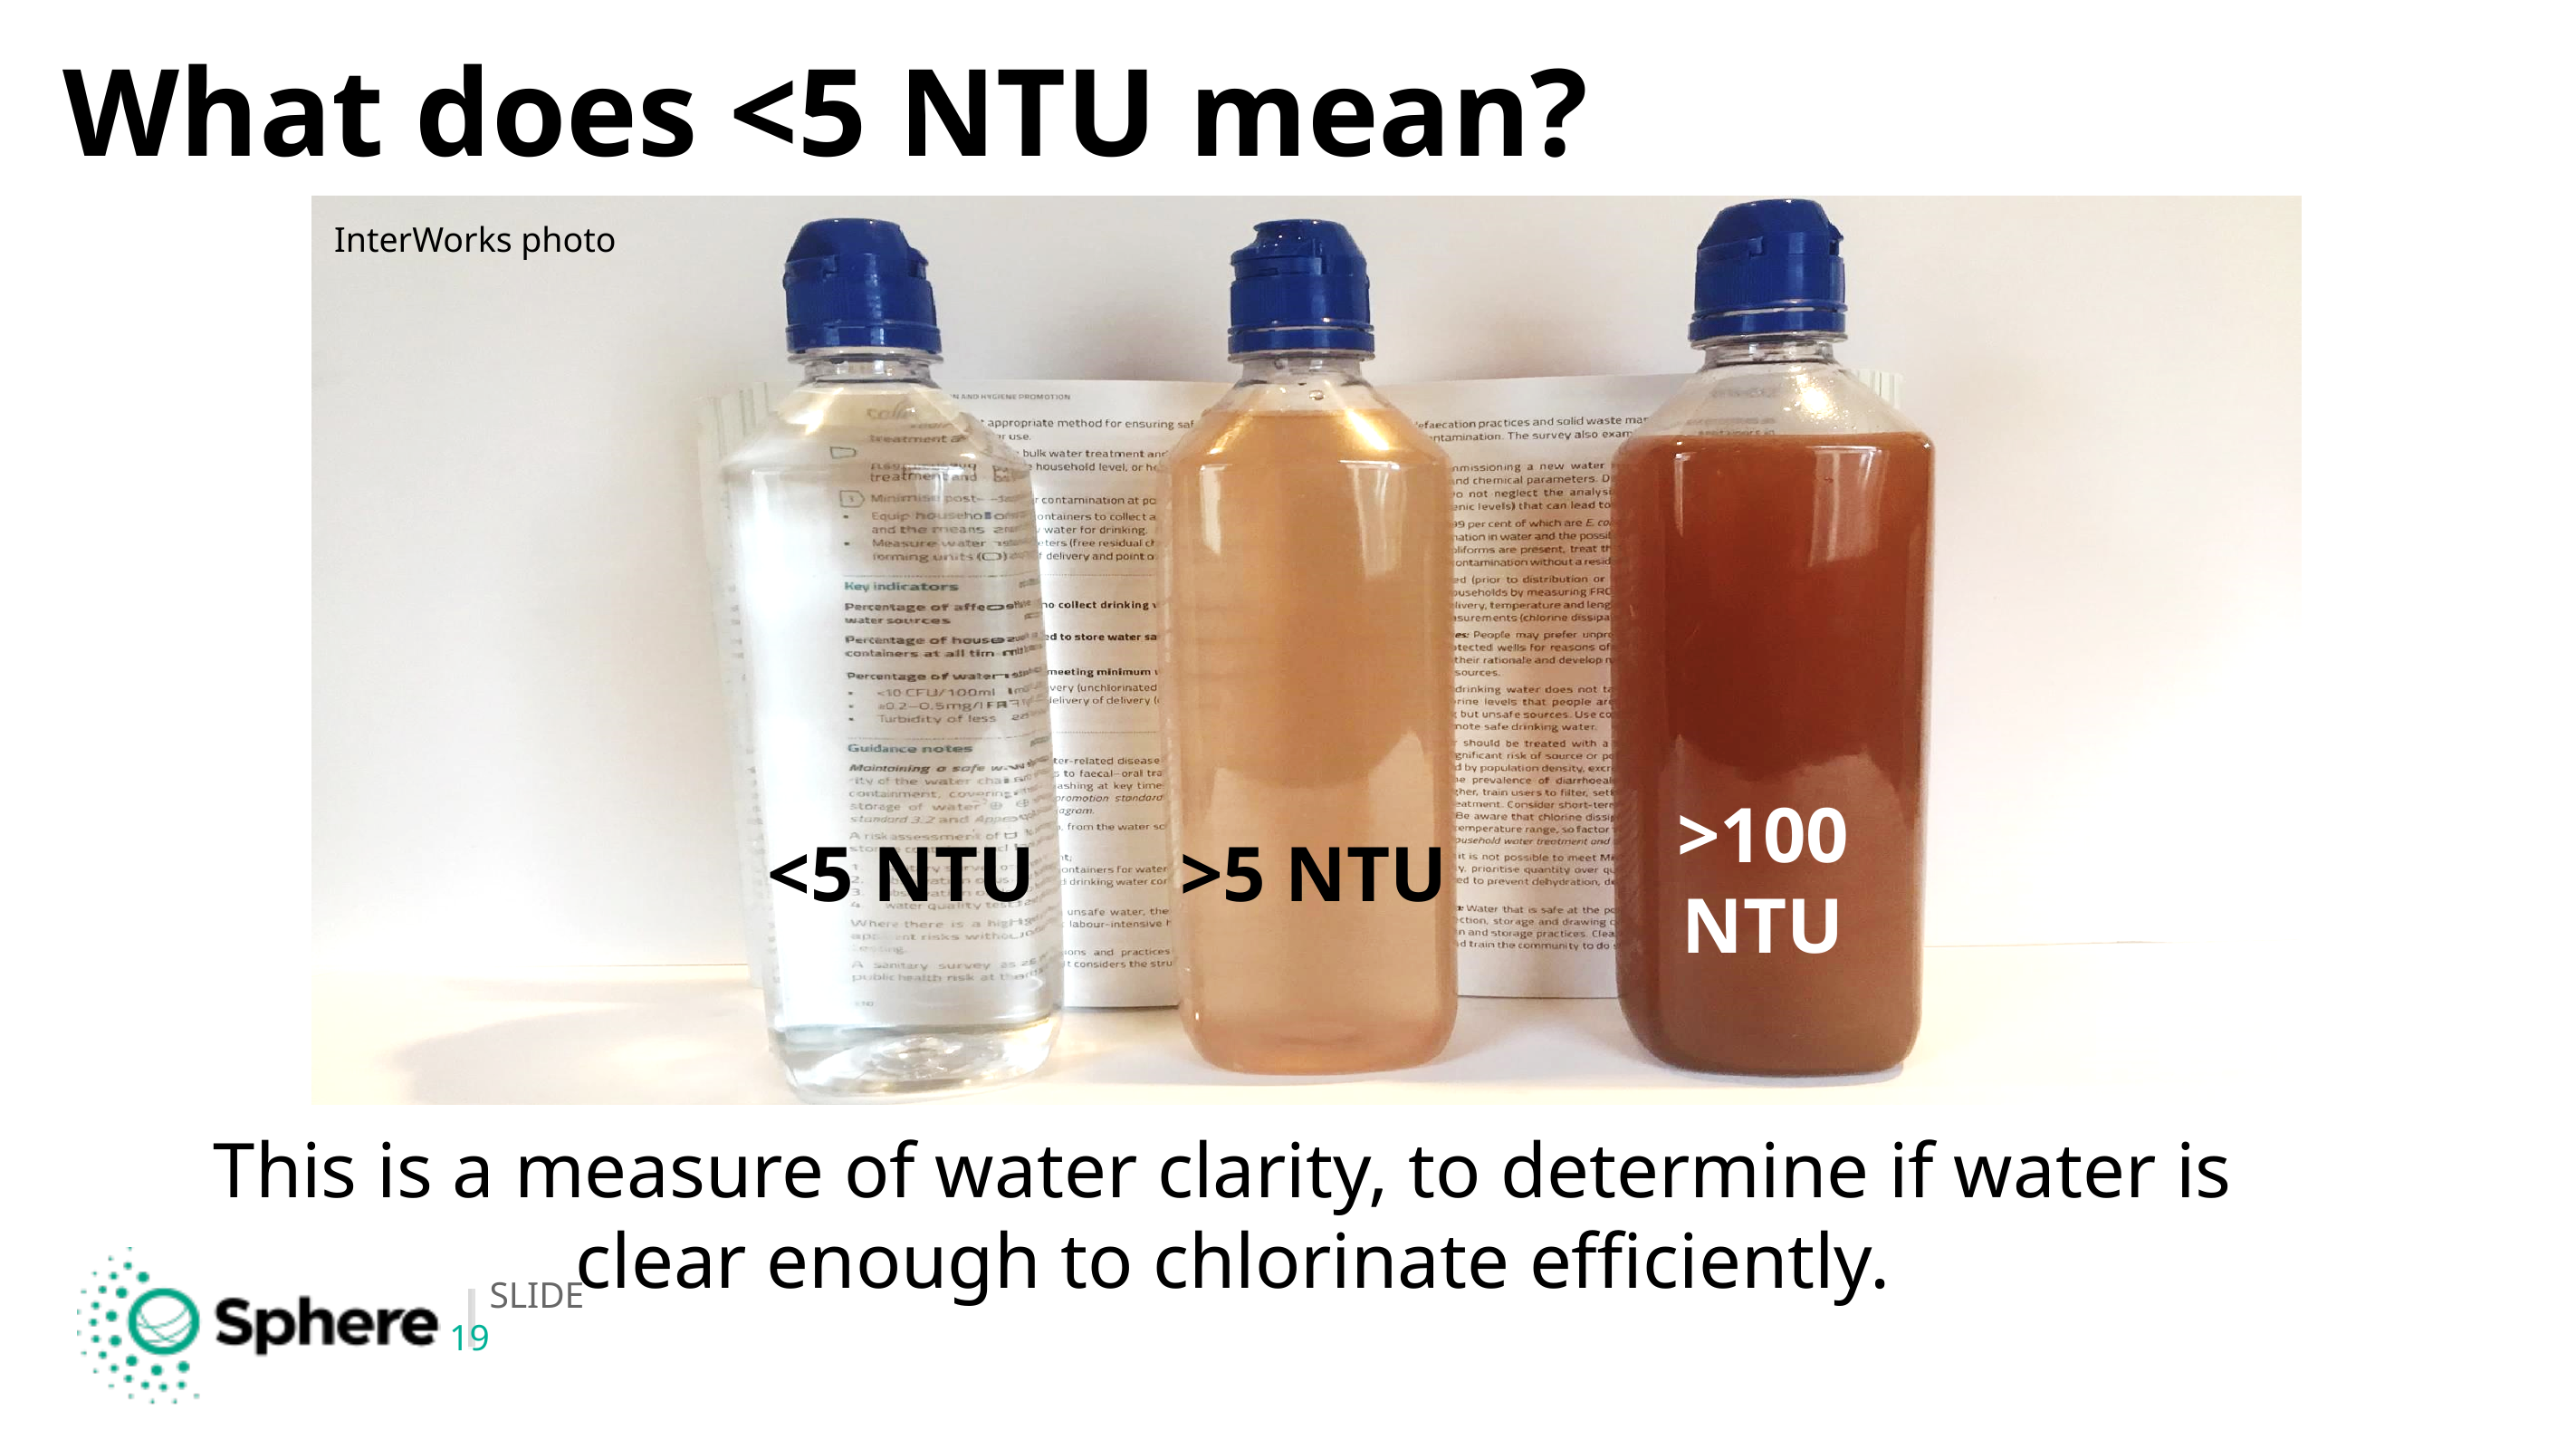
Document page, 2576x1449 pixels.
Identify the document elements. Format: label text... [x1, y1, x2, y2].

picture [311, 195, 2302, 1105]
text_box 19 [441, 1308, 629, 1371]
picture [77, 1247, 441, 1406]
title What does <5 NTU mean? [54, 27, 2129, 197]
text_box This is a measure of water clarity, to determine if water is clear enough to chlorinate efficiently. [165, 1115, 2302, 1311]
